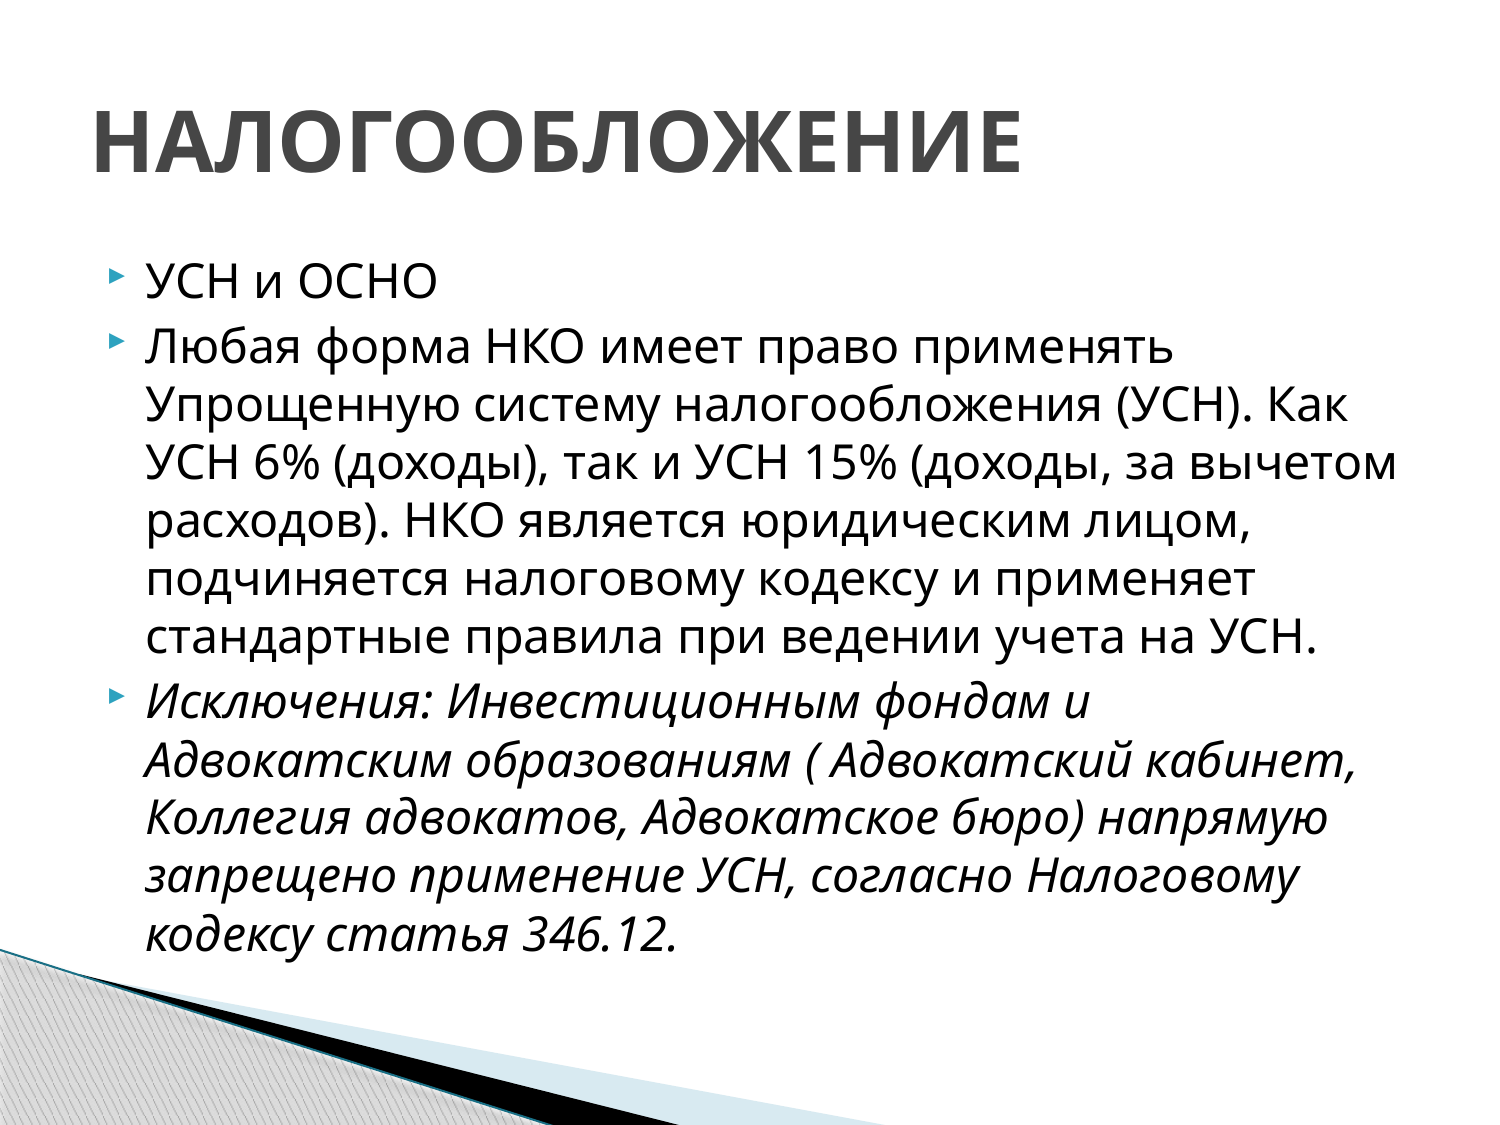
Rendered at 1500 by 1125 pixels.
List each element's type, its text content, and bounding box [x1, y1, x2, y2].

title НАЛОГООБЛОЖЕНИЕ [75, 45, 1425, 233]
list УСН и ОСНО Любая форма НКО имеет право применять Упрощенную систему налогообложения (УСН). Как УСН 6% (доходы), так и УСН 15% (доходы, за вычетом расходов). НКО является юридическим лицом, подчиняется налоговому кодексу и применяет стандартные правила при ведении учета на УСН. Исключения: Инвестиционным фондам и Адвокатским образованиям ( Адвокатский кабинет, Коллегия адвокатов, Адвокатское бюро) напрямую запрещено применение УСН, согласно Налоговому кодексу статья 346.12. [75, 243, 1425, 986]
